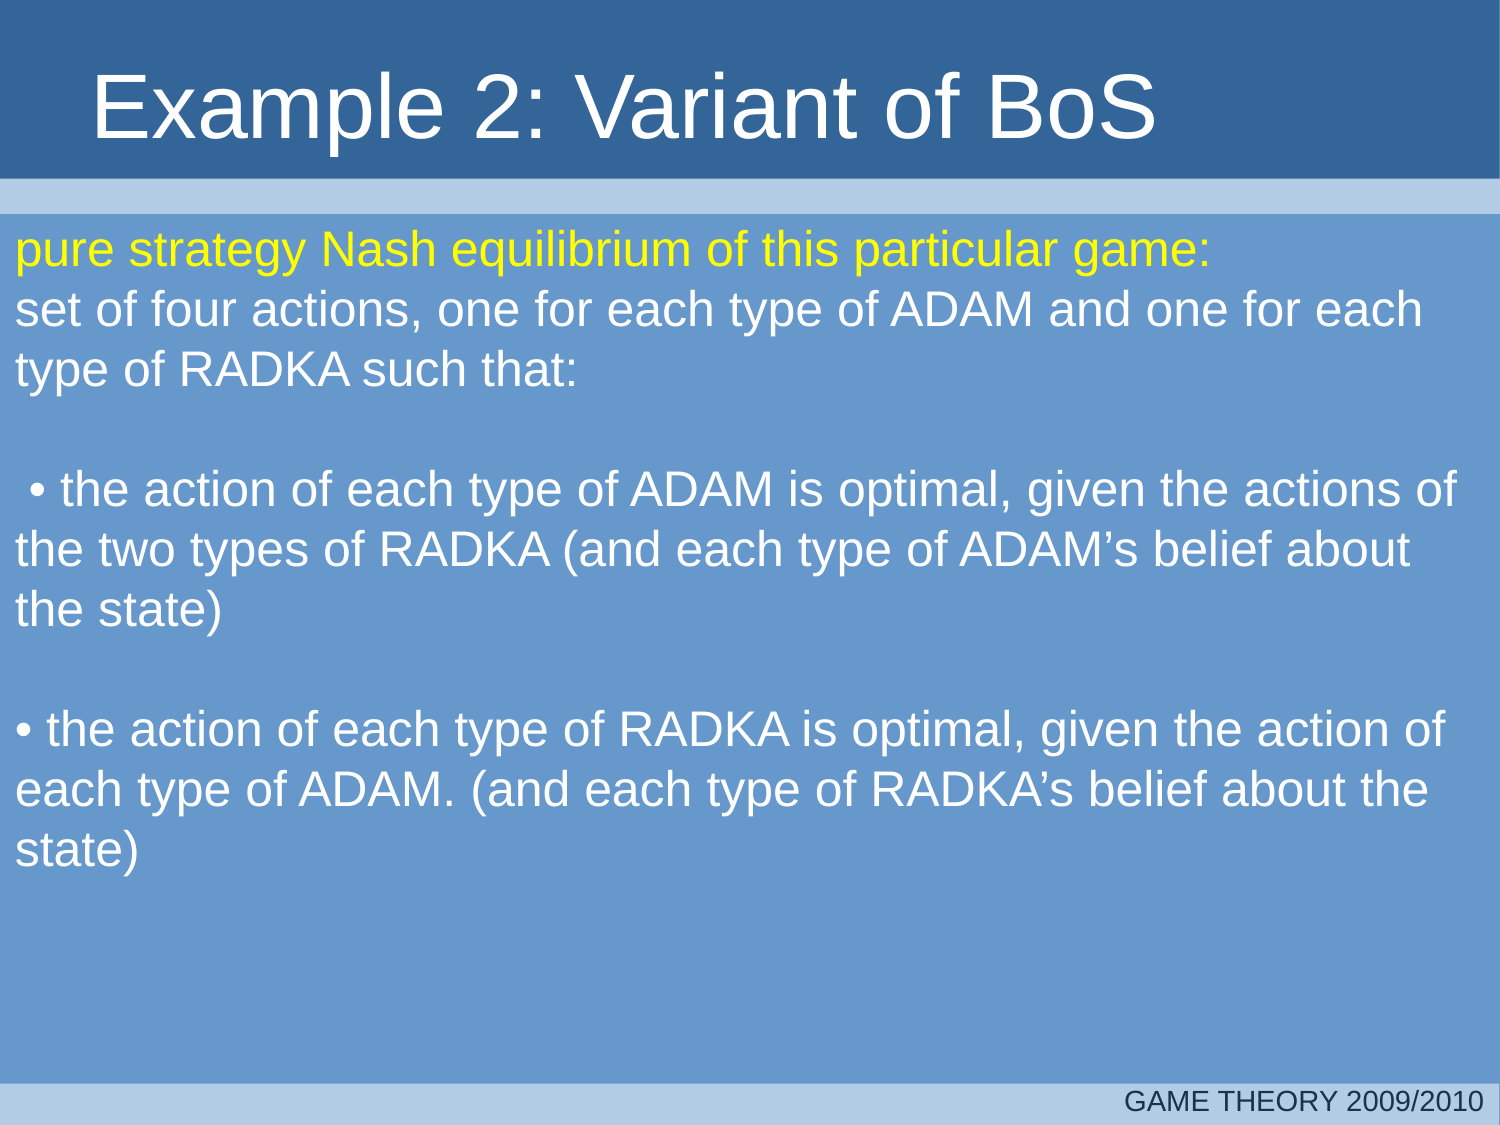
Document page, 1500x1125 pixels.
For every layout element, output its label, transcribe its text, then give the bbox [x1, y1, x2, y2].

text_box pure strategy Nash equilibrium of this particular game: set of four actions, one for each type of ADAM and one for each type of RADKA such that: • the action of each type of ADAM is optimal, given the actions of the two types of RADKA (and each type of ADAM’s belief about the state) • the action of each type of RADKA is optimal, given the action of each type of ADAM. (and each type of RADKA’s belief about the state) [0, 209, 1500, 944]
text_box GAME THEORY 2009/2010 [1109, 1075, 1500, 1125]
title Example 2: Variant of BoS [74, 42, 1436, 162]
